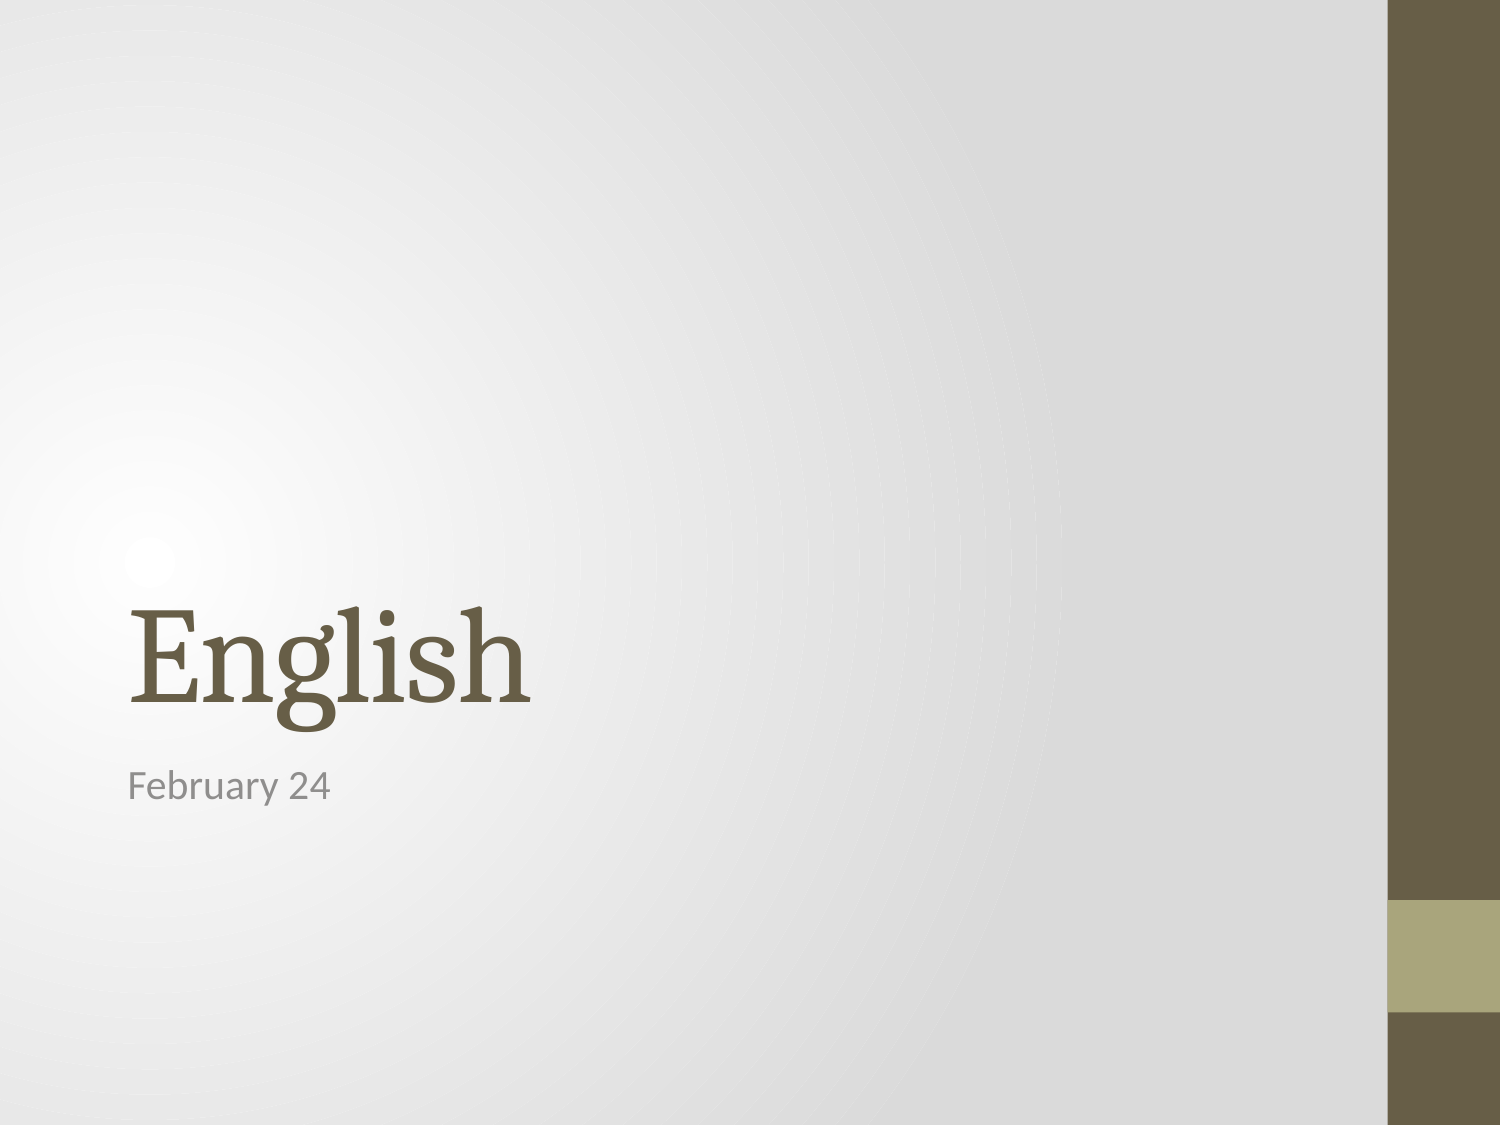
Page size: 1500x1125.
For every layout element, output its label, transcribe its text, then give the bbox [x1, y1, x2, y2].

subtitle February 24 [112, 750, 1173, 925]
title English [112, 312, 1350, 738]
